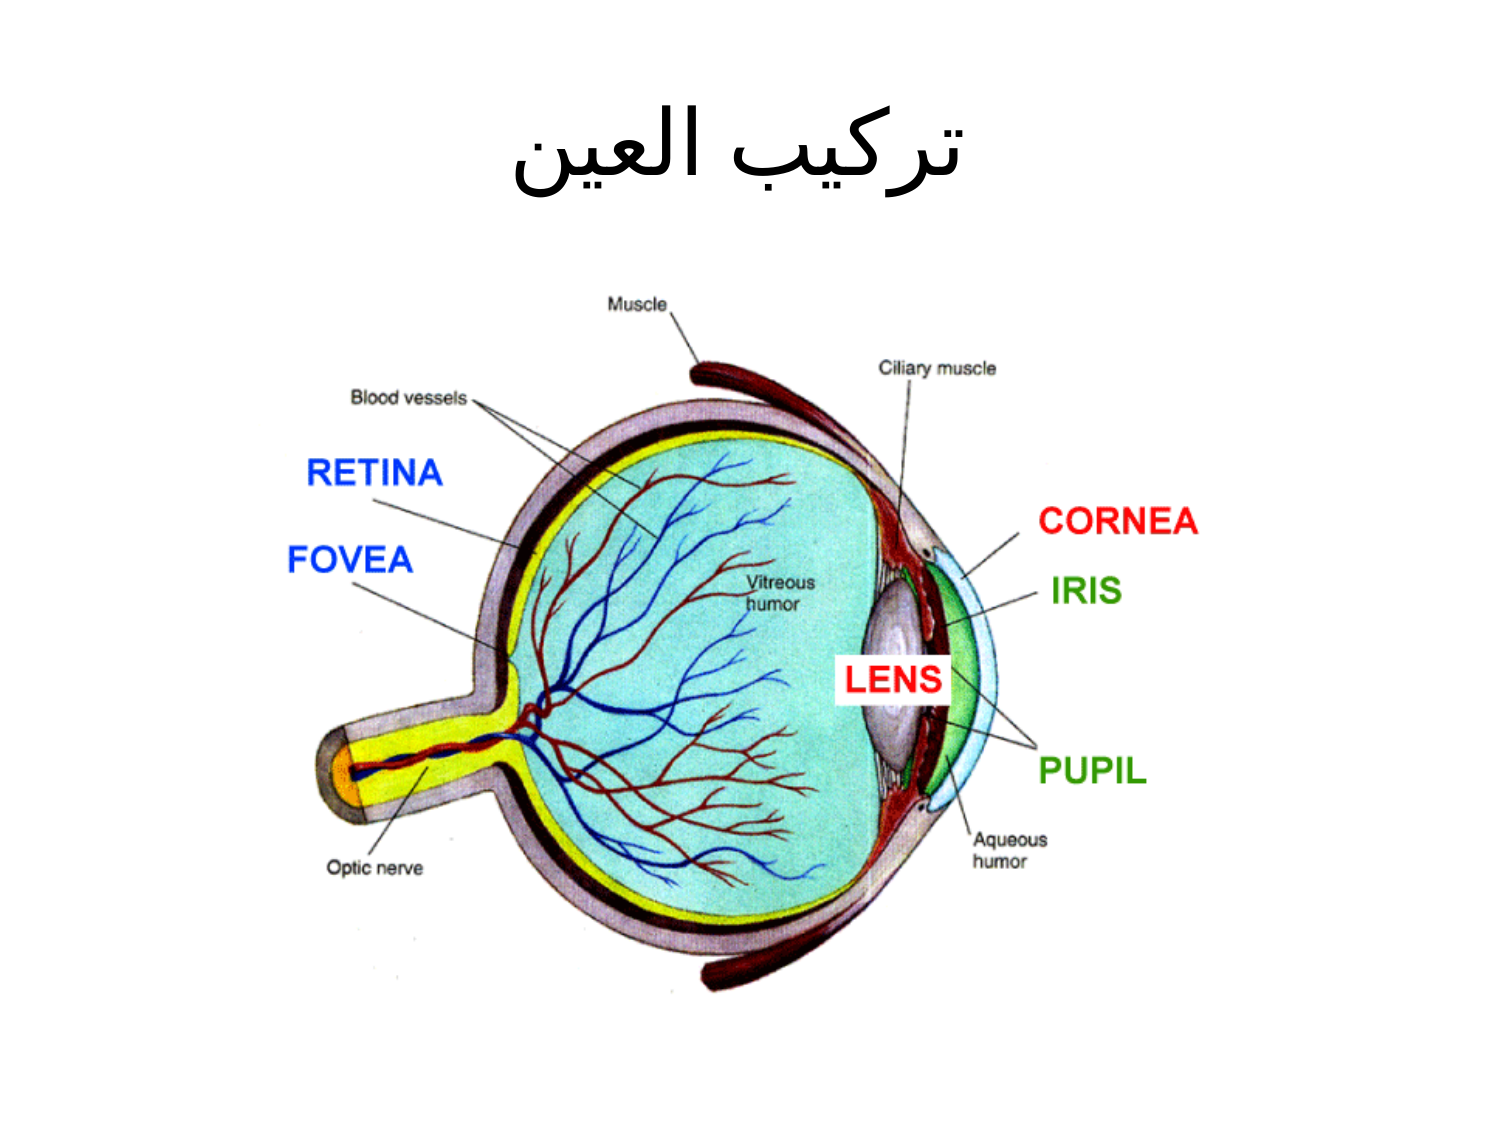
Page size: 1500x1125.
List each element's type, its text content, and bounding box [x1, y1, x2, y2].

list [248, 262, 1252, 1006]
title تركيب العين [75, 45, 1425, 233]
